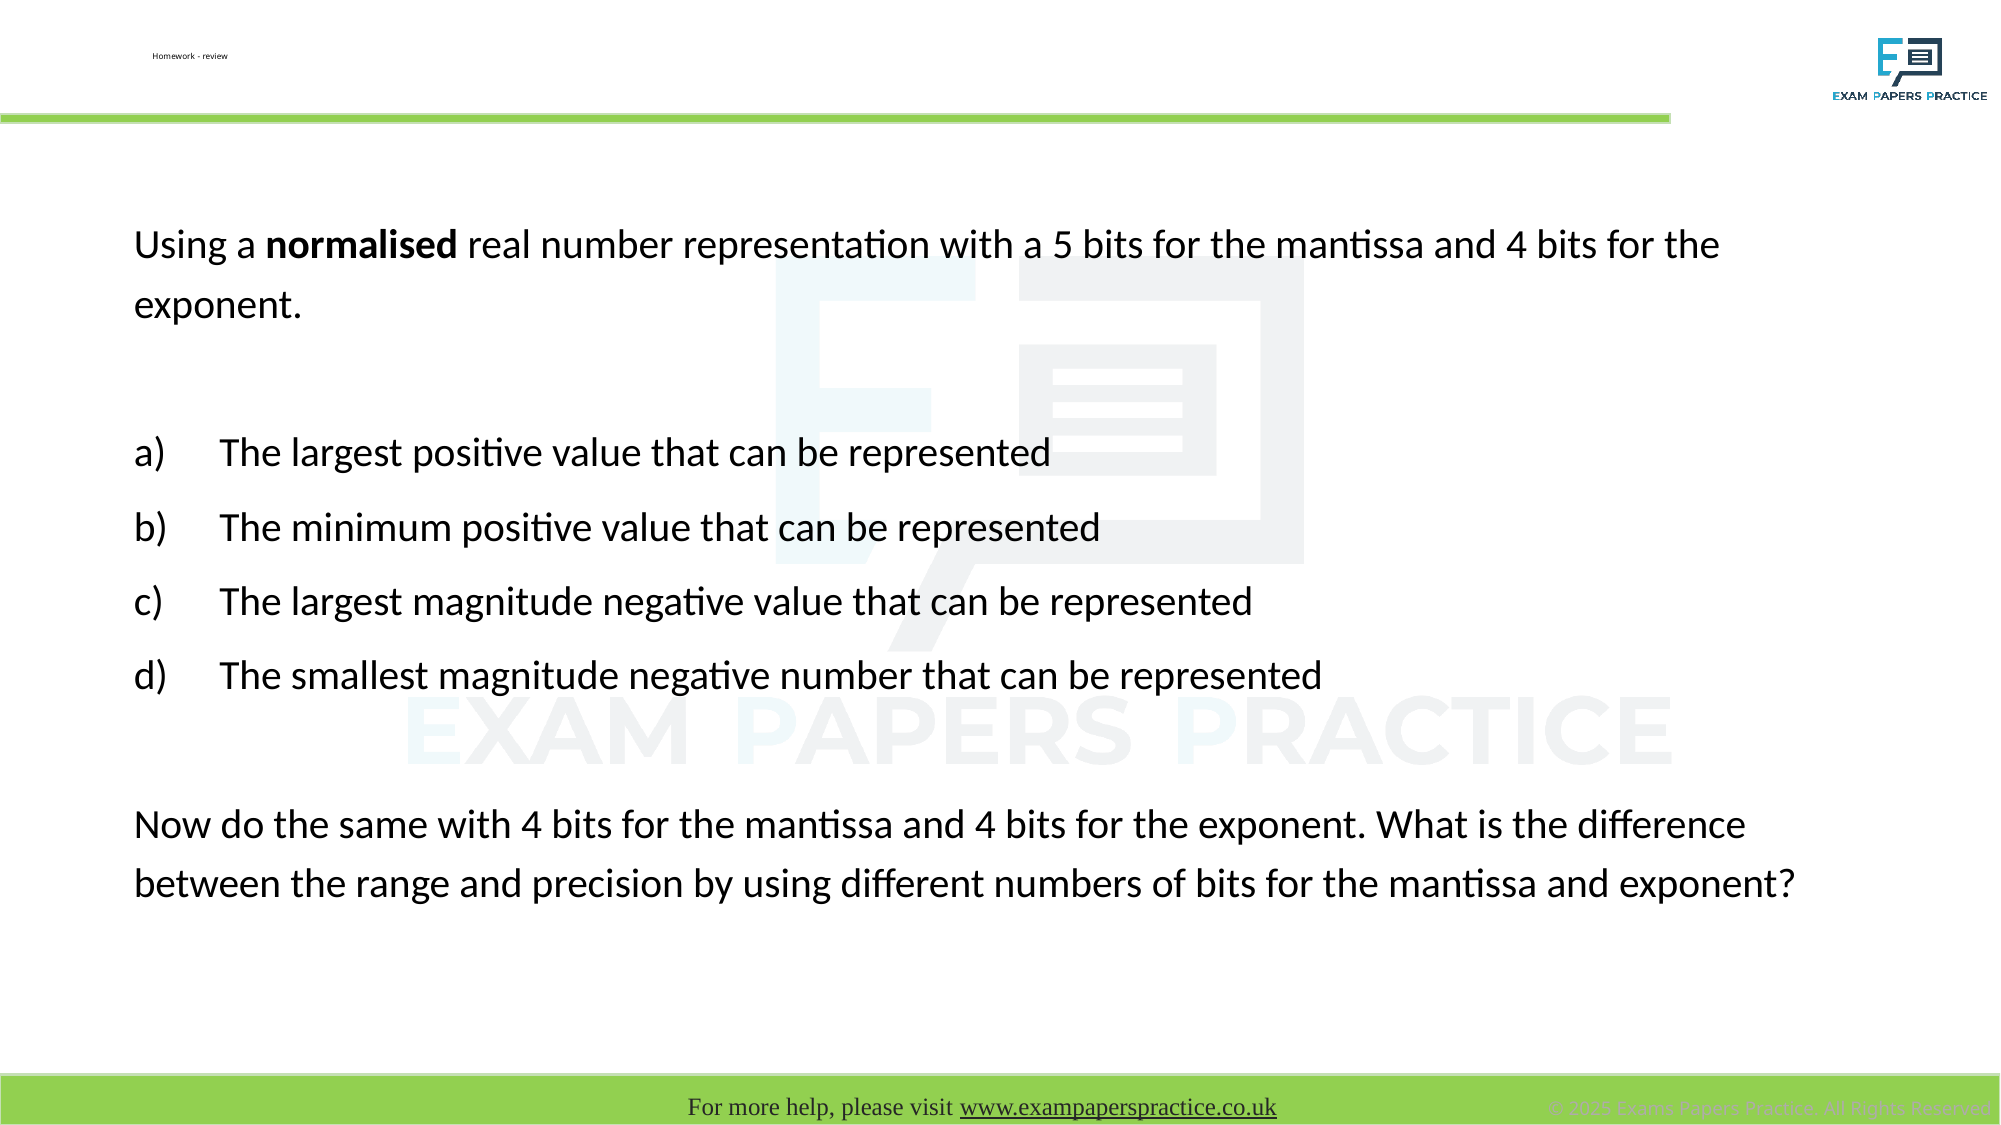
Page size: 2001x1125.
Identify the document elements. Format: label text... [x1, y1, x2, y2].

title Homework - review [137, 44, 1863, 70]
list Using a normalised real number representation with a 5 bits for the mantissa and 4 bits for the exponent. The largest positive value that can be represented The minimum positive value that can be represented The largest magnitude negative value that can be represented The smallest magnitude negative number that can be represented Now do the same with 4 bits for the mantissa and 4 bits for the exponent. What is the difference between the range and precision by using different numbers of bits for the mantissa and exponent? [118, 200, 1844, 966]
